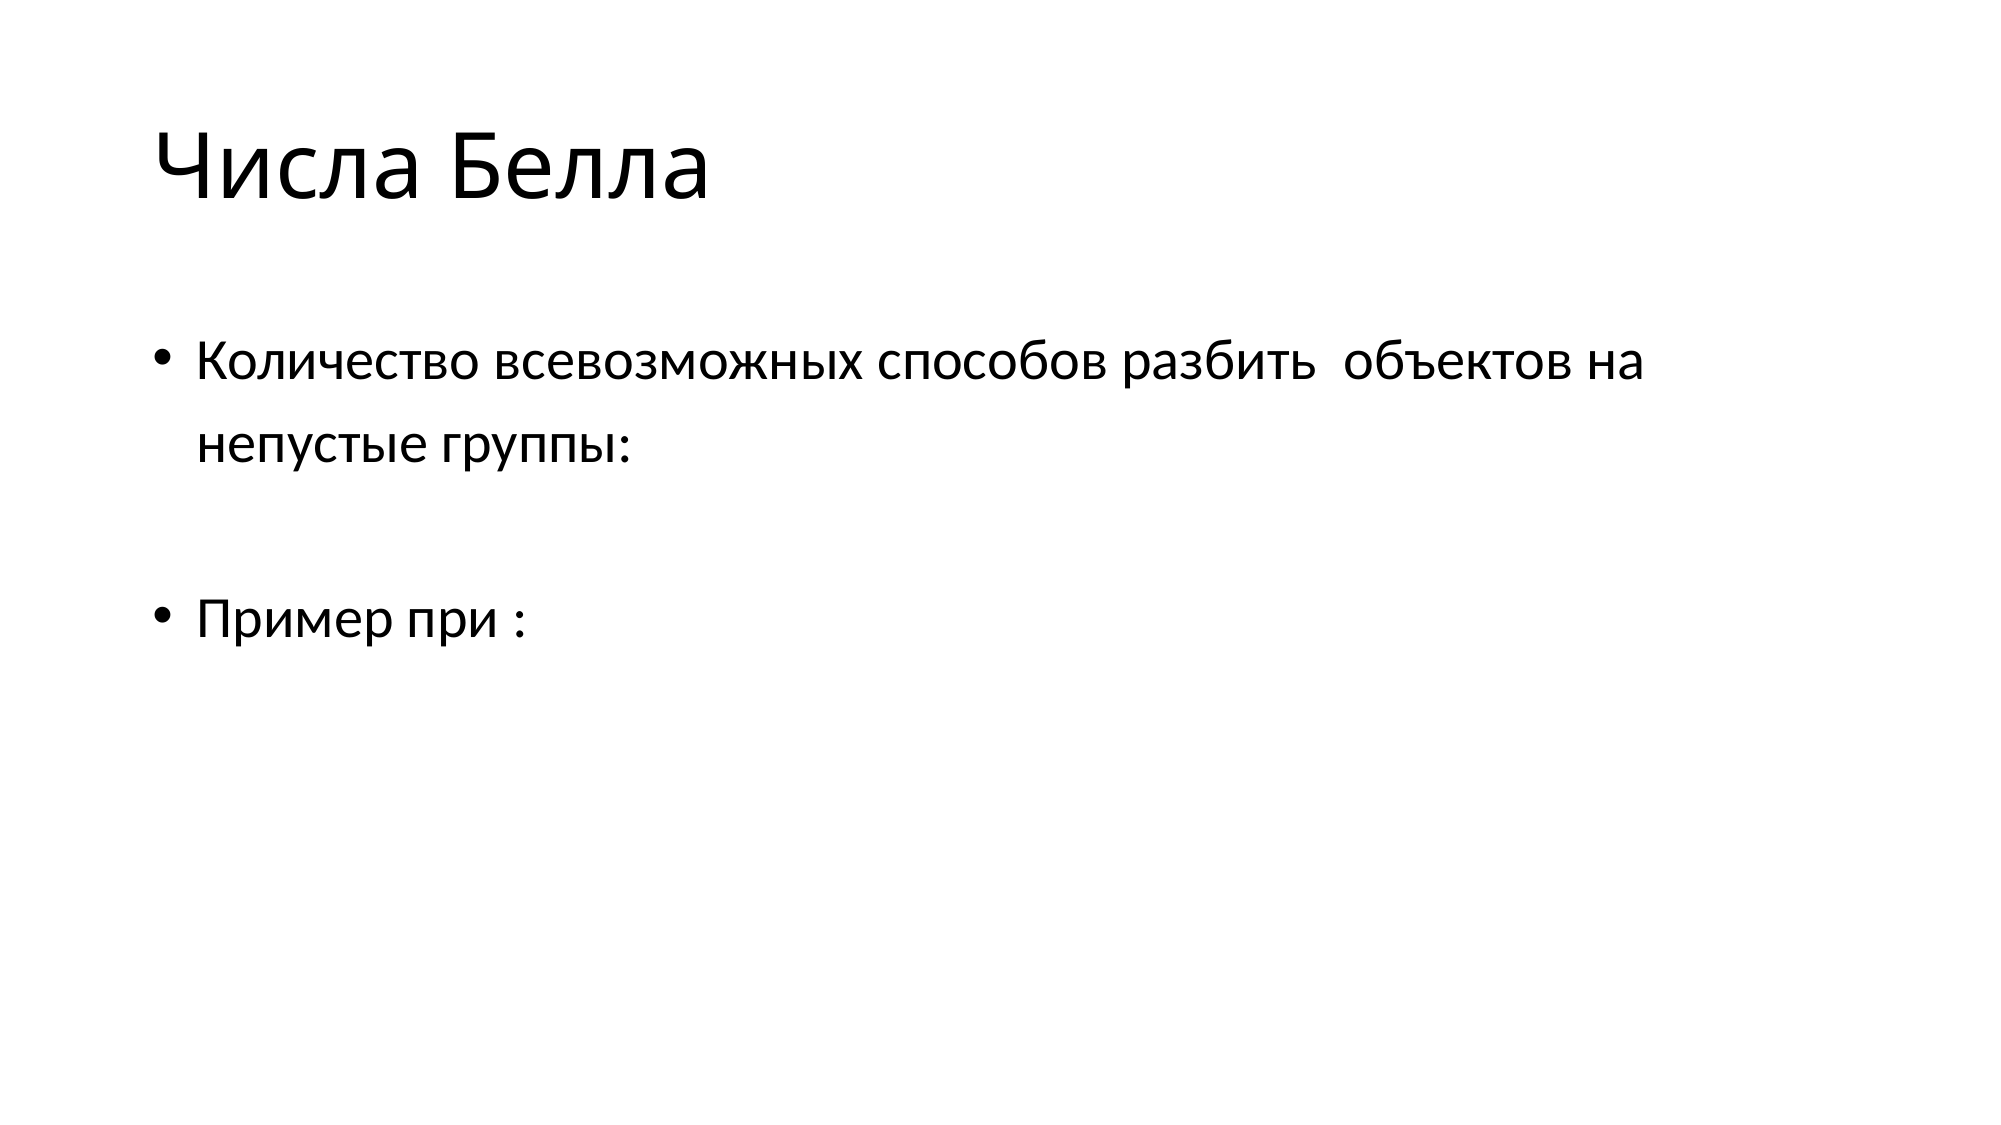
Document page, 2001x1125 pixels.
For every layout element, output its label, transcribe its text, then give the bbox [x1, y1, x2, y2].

title Числа Белла [137, 59, 1863, 278]
